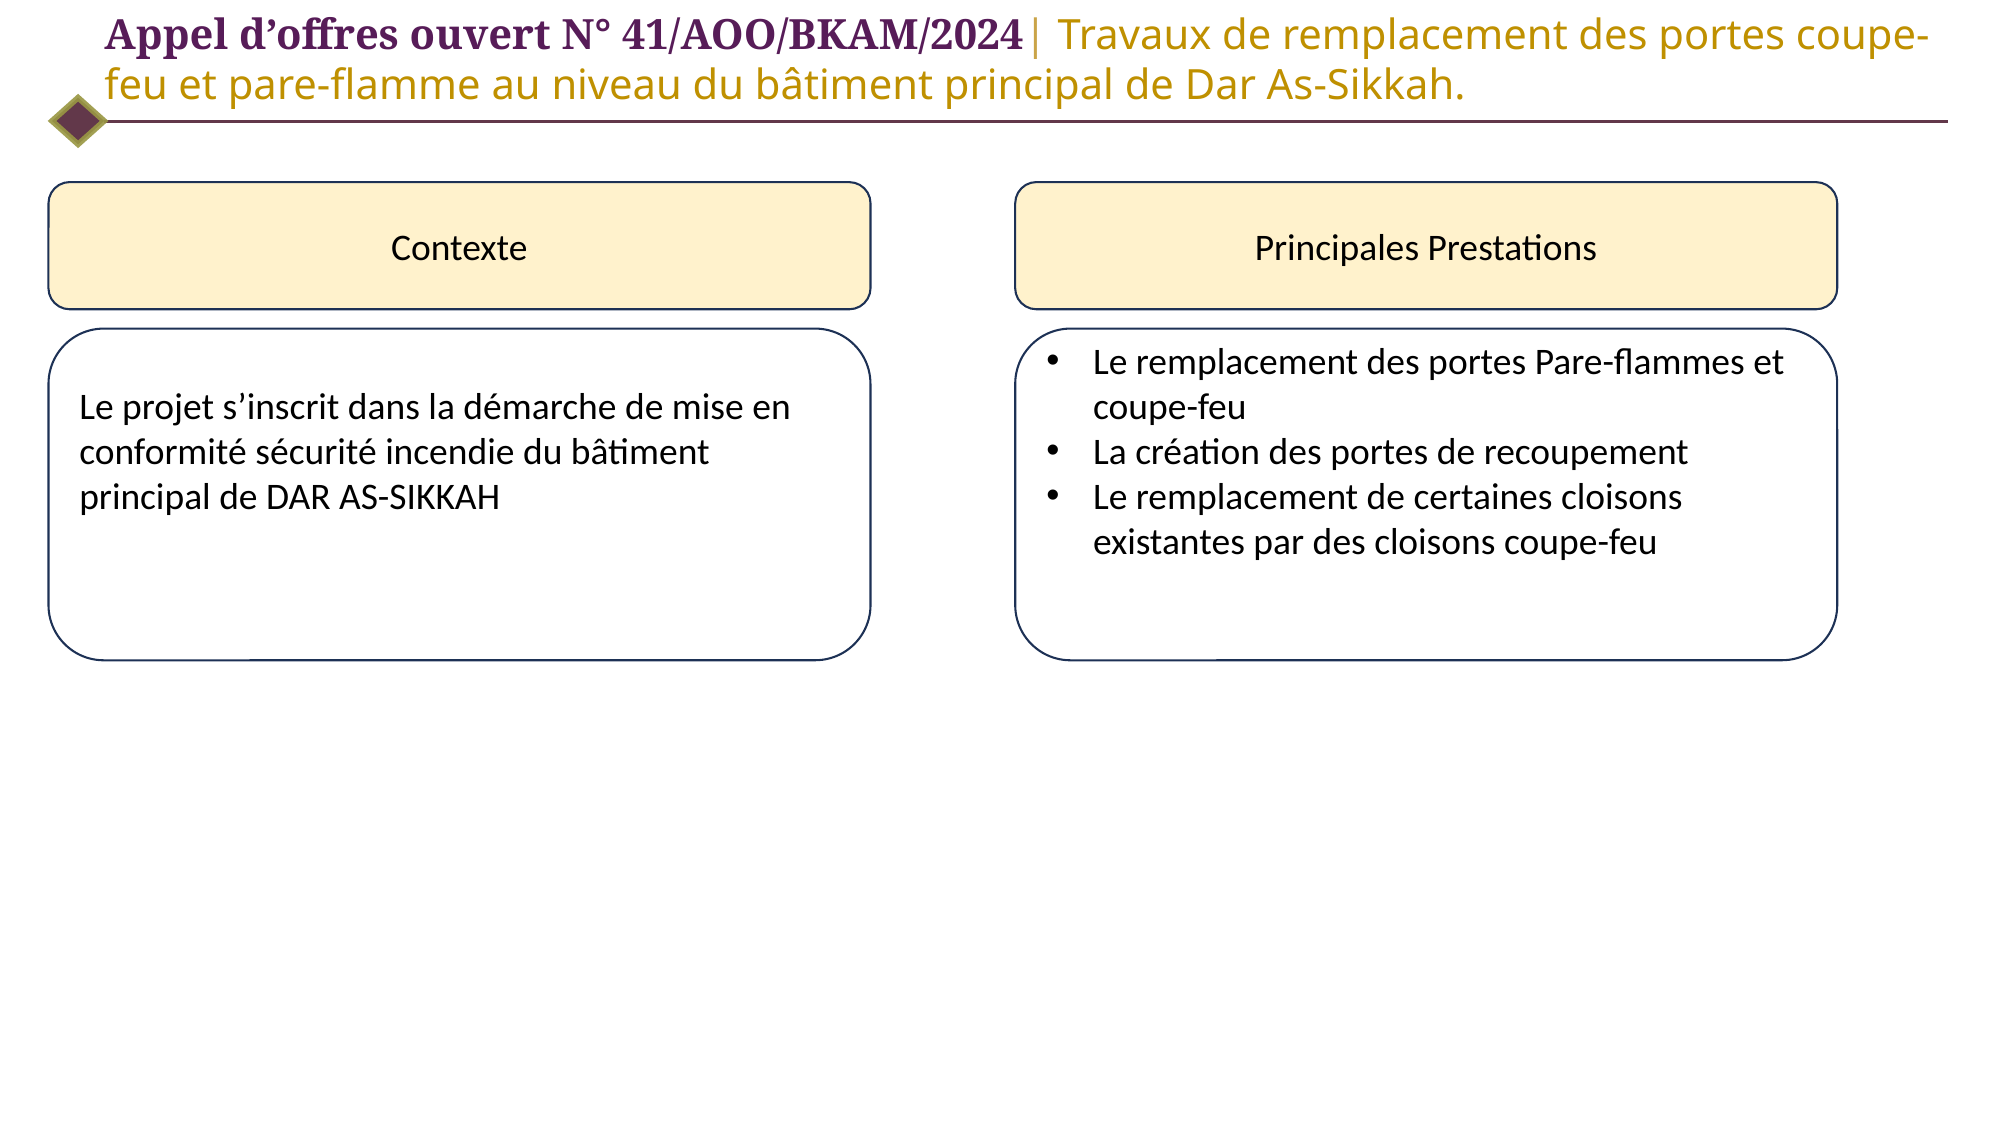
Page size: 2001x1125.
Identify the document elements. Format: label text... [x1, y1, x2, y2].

text_box Appel d’offres ouvert N° 41/AOO/BKAM/2024| Travaux de remplacement des portes coupe-feu et pare-flamme au niveau du bâtiment principal de Dar As-Sikkah. [89, 0, 2000, 165]
text_box Contexte [47, 181, 872, 311]
text_box Principales Prestations [1014, 181, 1839, 311]
text_box Le projet s’inscrit dans la démarche de mise en conformité sécurité incendie du bâtiment principal de DAR AS-SIKKAH de mise en conformité sécurité incendie du bâtiment principal de DAR AS-SIKKAH [47, 327, 872, 662]
text_box Le remplacement des portes Pare-flammes et coupe-feu La création des portes de recoupement Le remplacement de certaines cloisons existantes par des cloisons coupe-feu de mise en conformité sécurité incendie du bâtiment principal de DAR AS-SIKKAH [1014, 327, 1839, 662]
